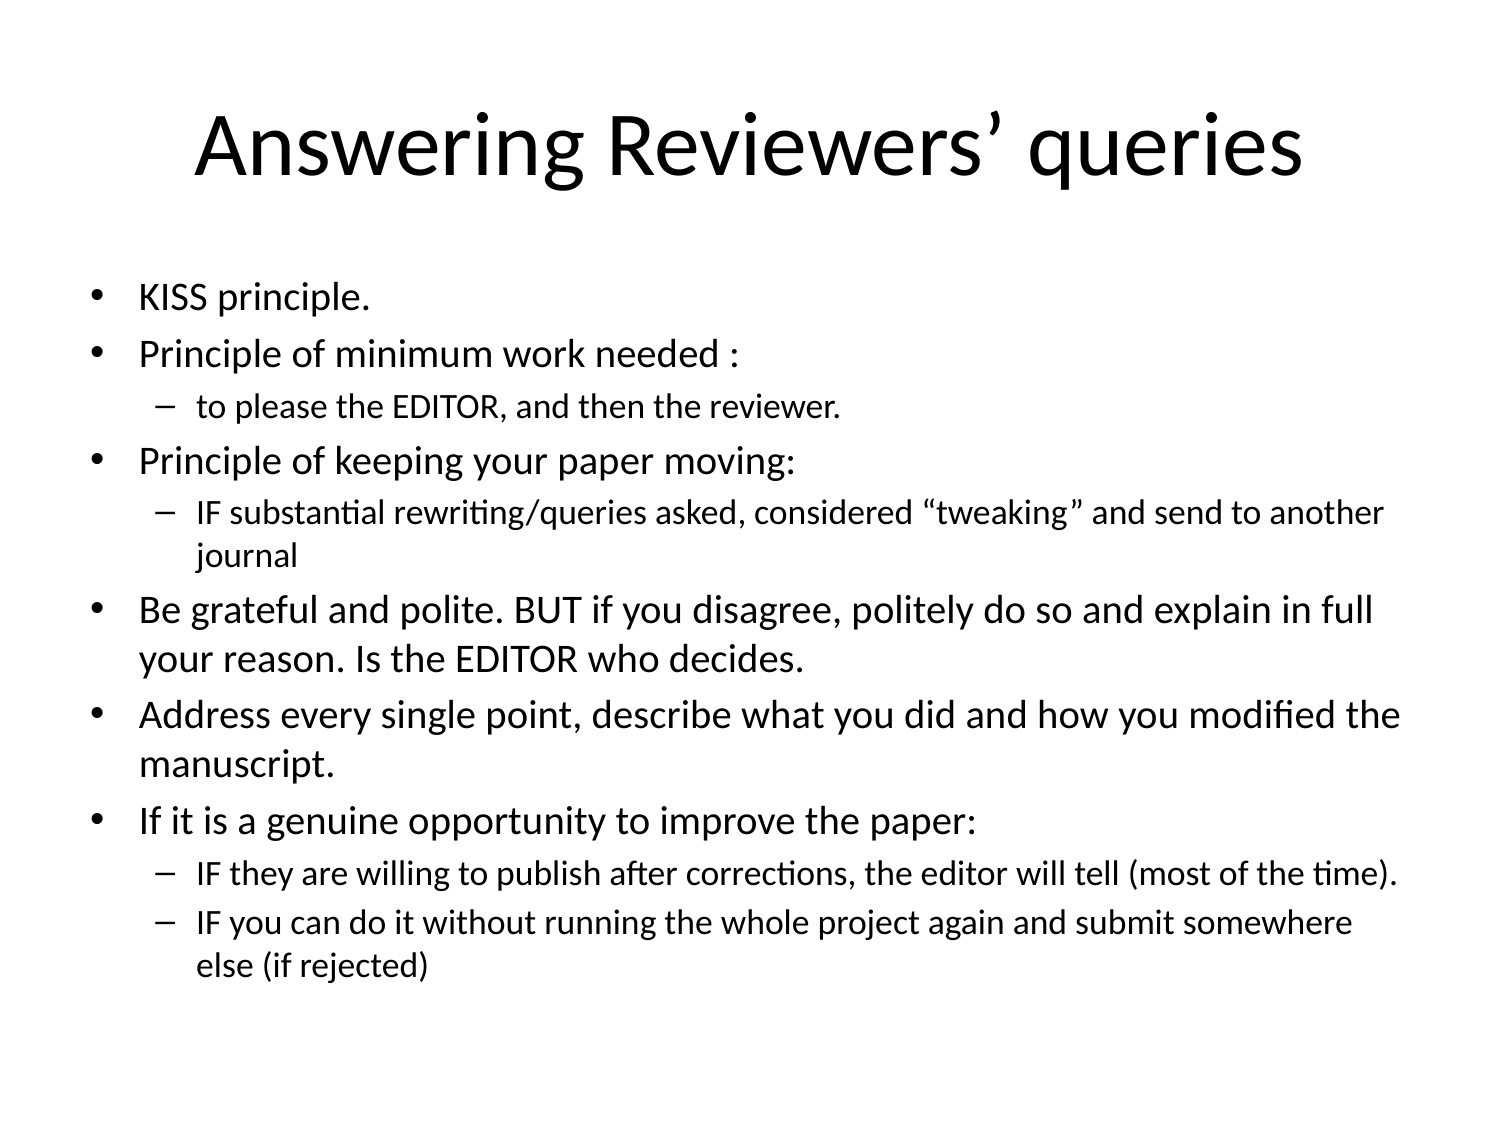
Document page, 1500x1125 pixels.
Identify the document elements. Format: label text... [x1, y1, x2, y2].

list KISS principle. Principle of minimum work needed : to please the EDITOR, and then the reviewer. Principle of keeping your paper moving: IF substantial rewriting/queries asked, considered “tweaking” and send to another journal Be grateful and polite. BUT if you disagree, politely do so and explain in full your reason. Is the EDITOR who decides. Address every single point, describe what you did and how you modified the manuscript. If it is a genuine opportunity to improve the paper: IF they are willing to publish after corrections, the editor will tell (most of the time). IF you can do it without running the whole project again and submit somewhere else (if rejected) [75, 262, 1425, 1005]
title Answering Reviewers’ queries [75, 45, 1425, 233]
